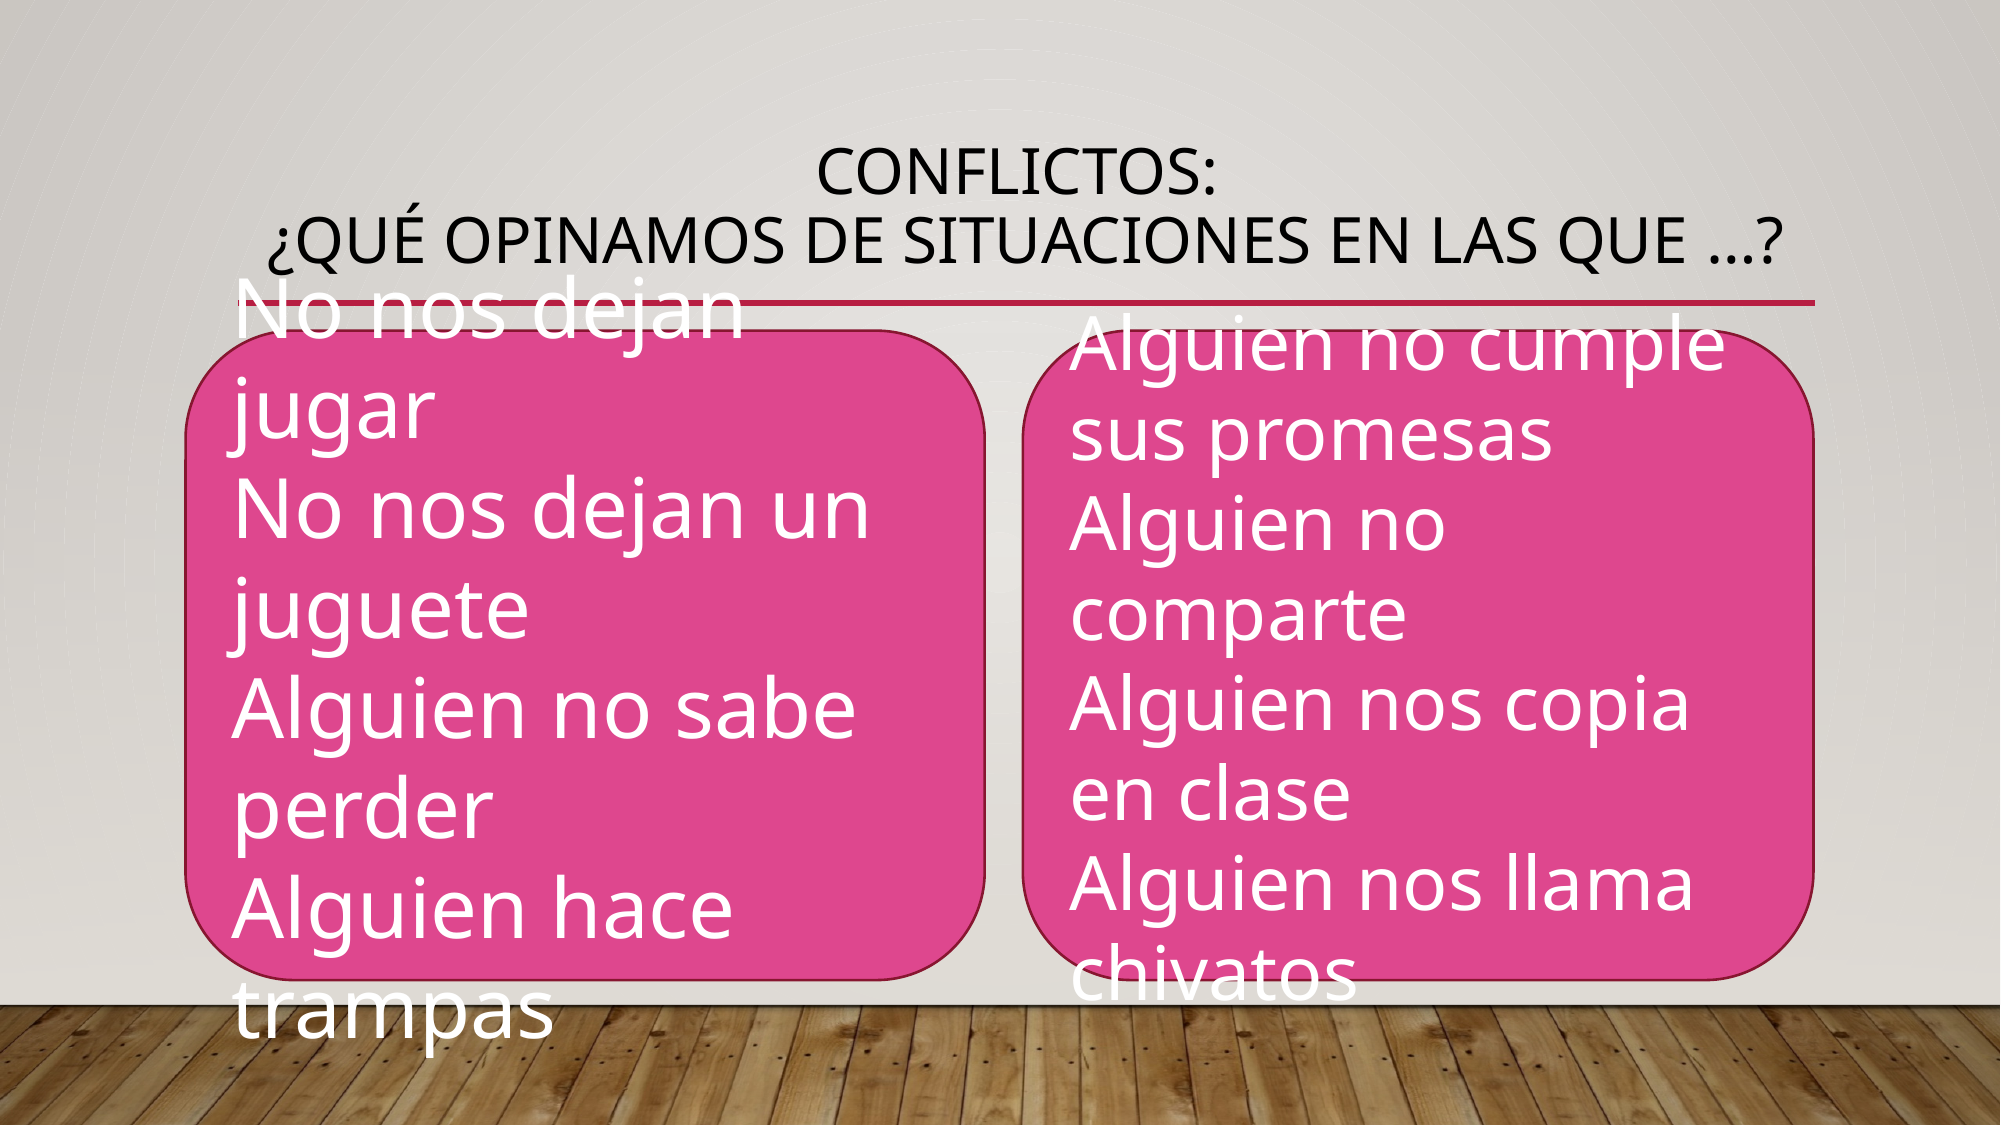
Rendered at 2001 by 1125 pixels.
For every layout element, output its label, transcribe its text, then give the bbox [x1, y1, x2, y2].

picture [0, 1005, 2000, 1125]
text_box Alguien no cumple sus promesas Alguien no comparte Alguien nos copia en clase Alguien nos llama chivatos [1021, 329, 1815, 982]
title CONFLICTOS: ¿qué opinamos de situaciones en las que …? [238, 131, 1814, 305]
text_box No nos dejan jugar No nos dejan un juguete Alguien no sabe perder Alguien hace trampas [184, 329, 986, 982]
